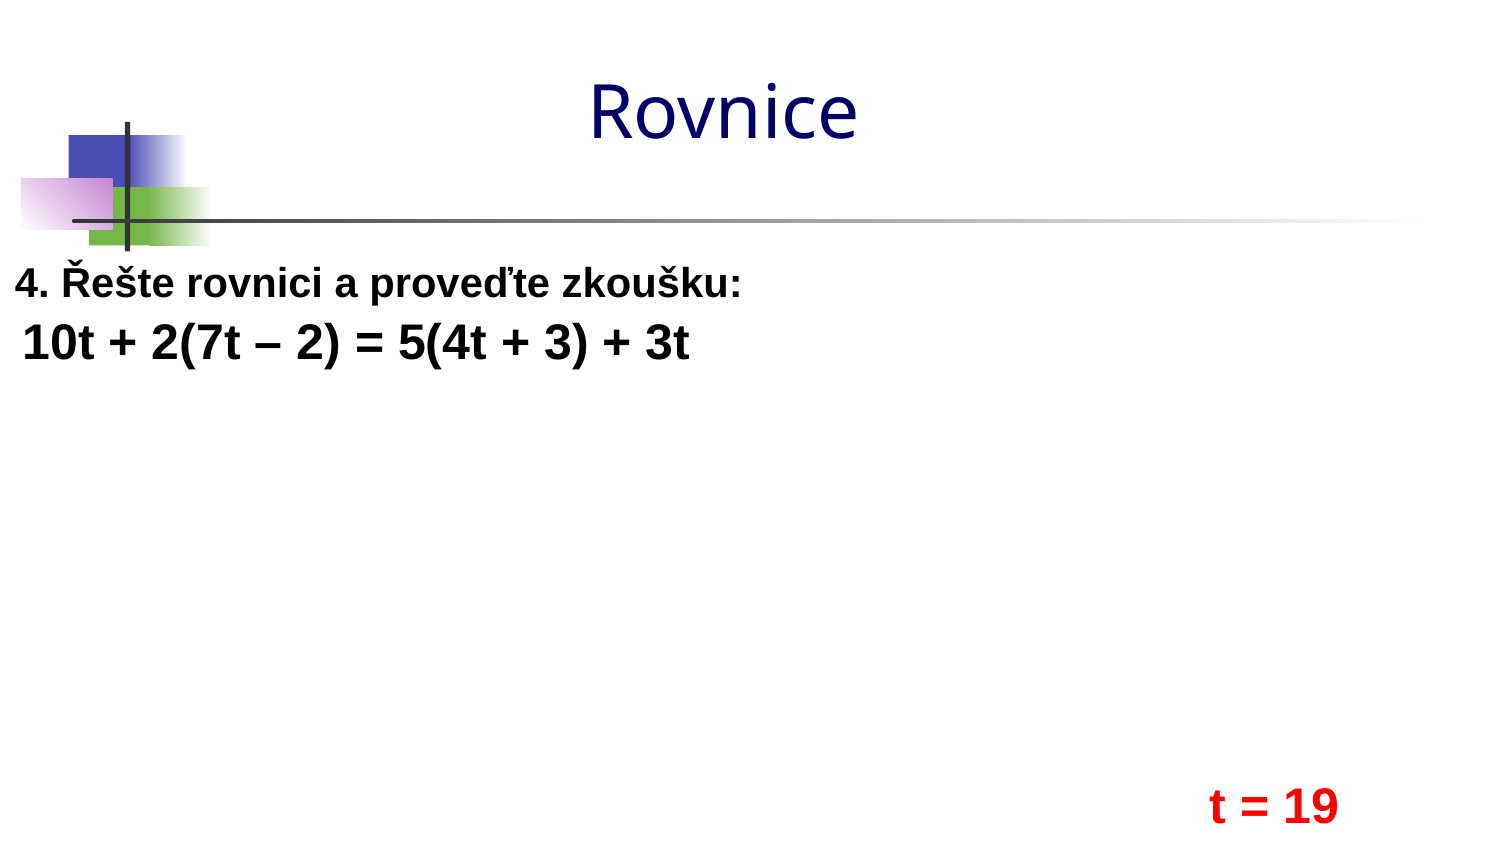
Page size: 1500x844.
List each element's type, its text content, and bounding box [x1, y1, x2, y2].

title Rovnice [129, 43, 1318, 175]
text_box t = 19 [1181, 767, 1388, 840]
text_box 4. Řešte rovnici a proveďte zkoušku: [0, 244, 786, 317]
text_box 10t + 2(7t – 2) = 5(4t + 3) + 3t [0, 303, 774, 376]
